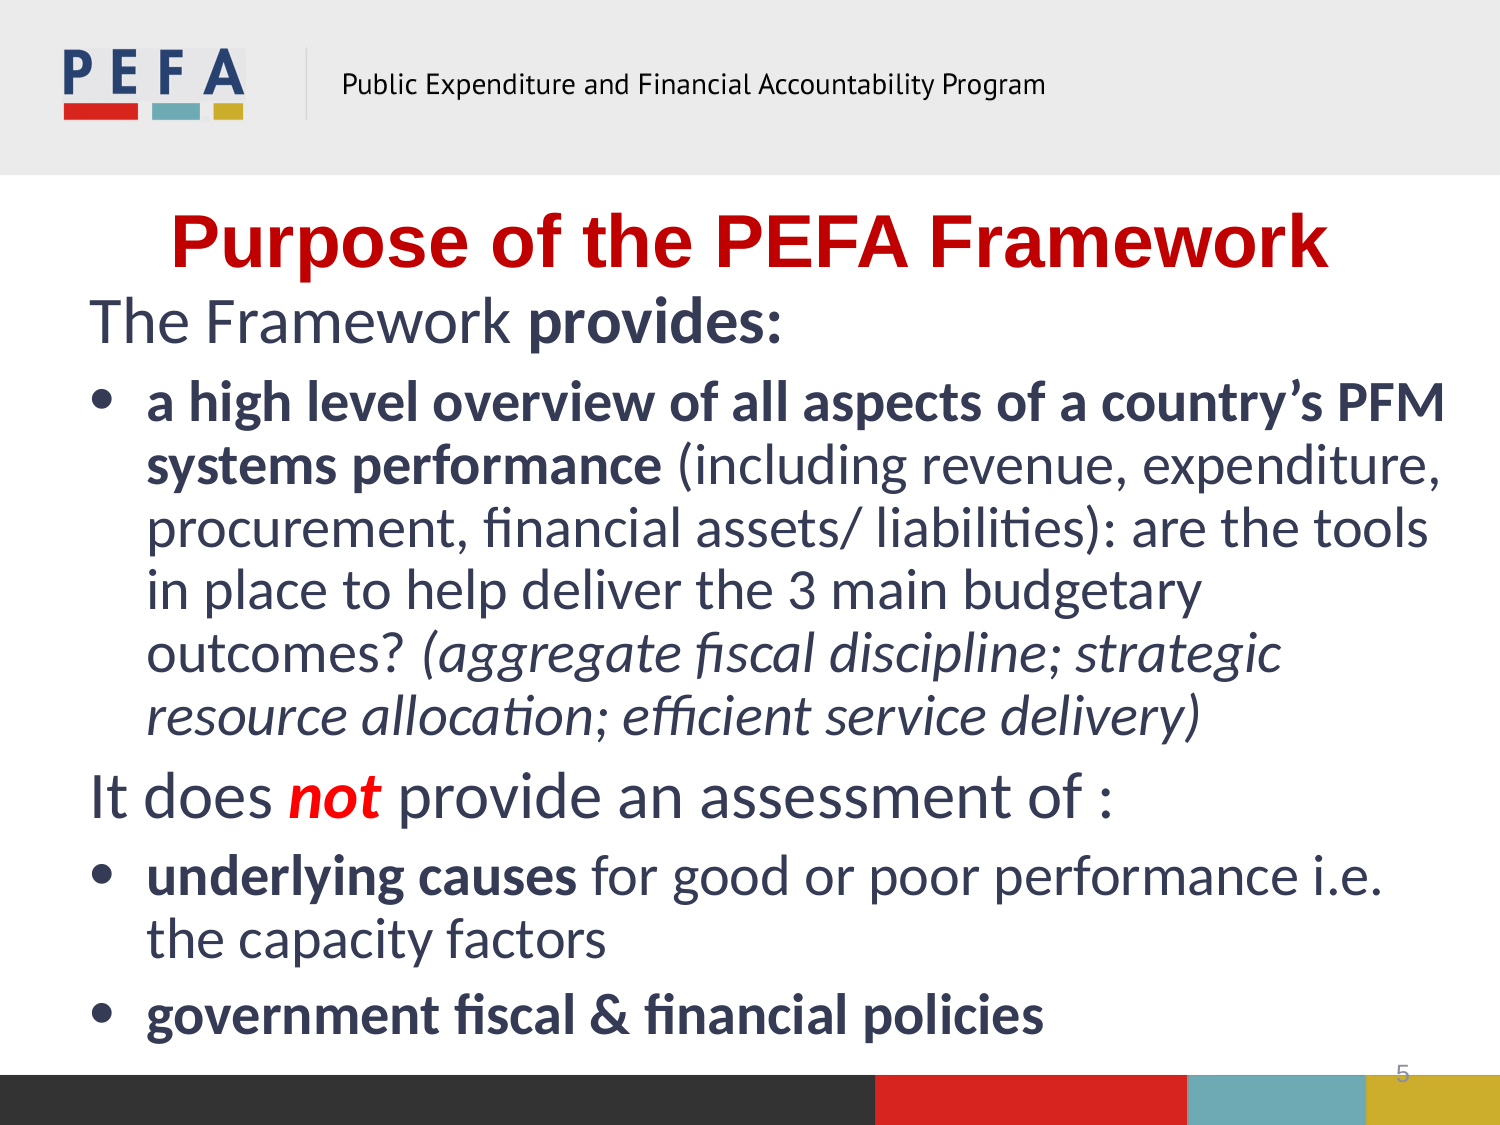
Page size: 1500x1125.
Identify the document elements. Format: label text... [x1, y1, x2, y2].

picture [0, 291, 1500, 1125]
picture [0, 0, 1500, 125]
title Purpose of the PEFA Framework [0, 125, 1500, 291]
slide_number 5 [1074, 1042, 1425, 1103]
text_box The Framework provides: a high level overview of all aspects of a country’s PFM systems performance (including revenue, expenditure, procurement, financial assets/ liabilities): are the tools in place to help deliver the 3 main budgetary outcomes? (aggregate fiscal discipline; strategic resource allocation; efficient service delivery) It does not provide an assessment of : underlying causes for good or poor performance i.e. the capacity factors government fiscal & financial policies [75, 278, 1471, 1047]
